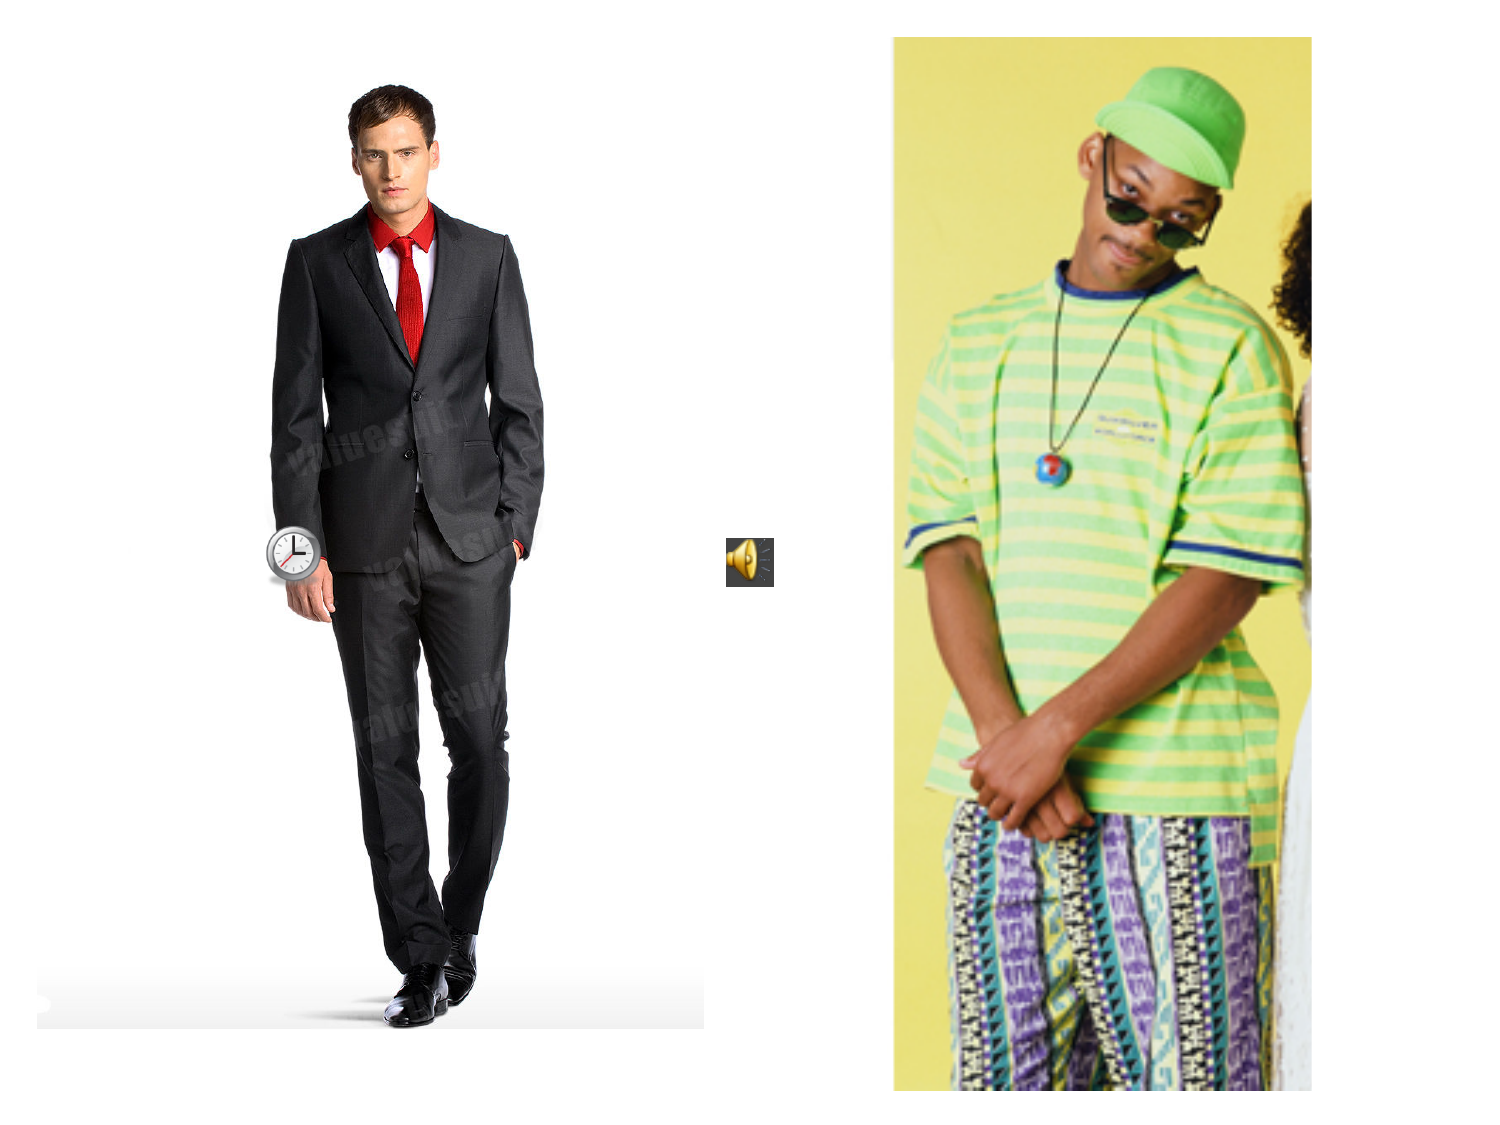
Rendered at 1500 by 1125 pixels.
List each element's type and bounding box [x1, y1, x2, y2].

picture [887, 37, 1312, 1091]
picture [724, 537, 776, 588]
picture [37, 74, 704, 1030]
